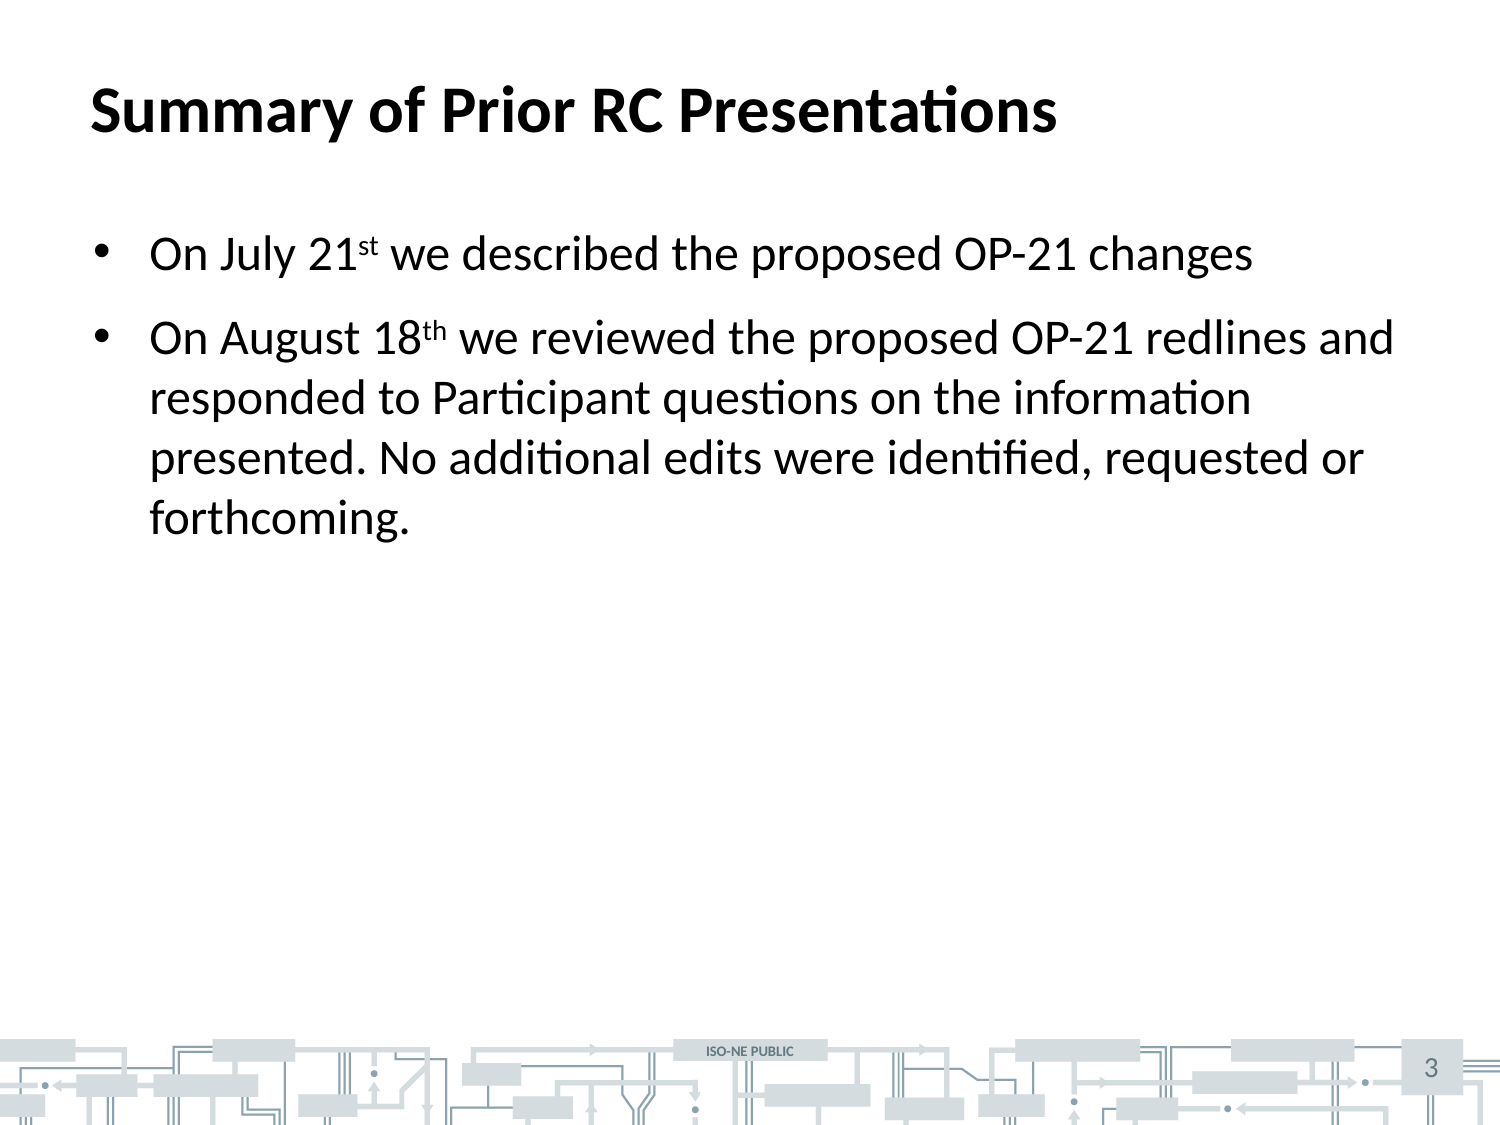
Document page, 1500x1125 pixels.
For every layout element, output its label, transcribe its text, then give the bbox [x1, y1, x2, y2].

title Summary of Prior RC Presentations [75, 12, 1425, 200]
picture [0, 1031, 1500, 1125]
slide_number 3 [1400, 1044, 1463, 1088]
list On July 21st we described the proposed OP-21 changes On August 18th we reviewed the proposed OP-21 redlines and responded to Participant questions on the information presented. No additional edits were identified, requested or forthcoming. [78, 212, 1429, 1002]
